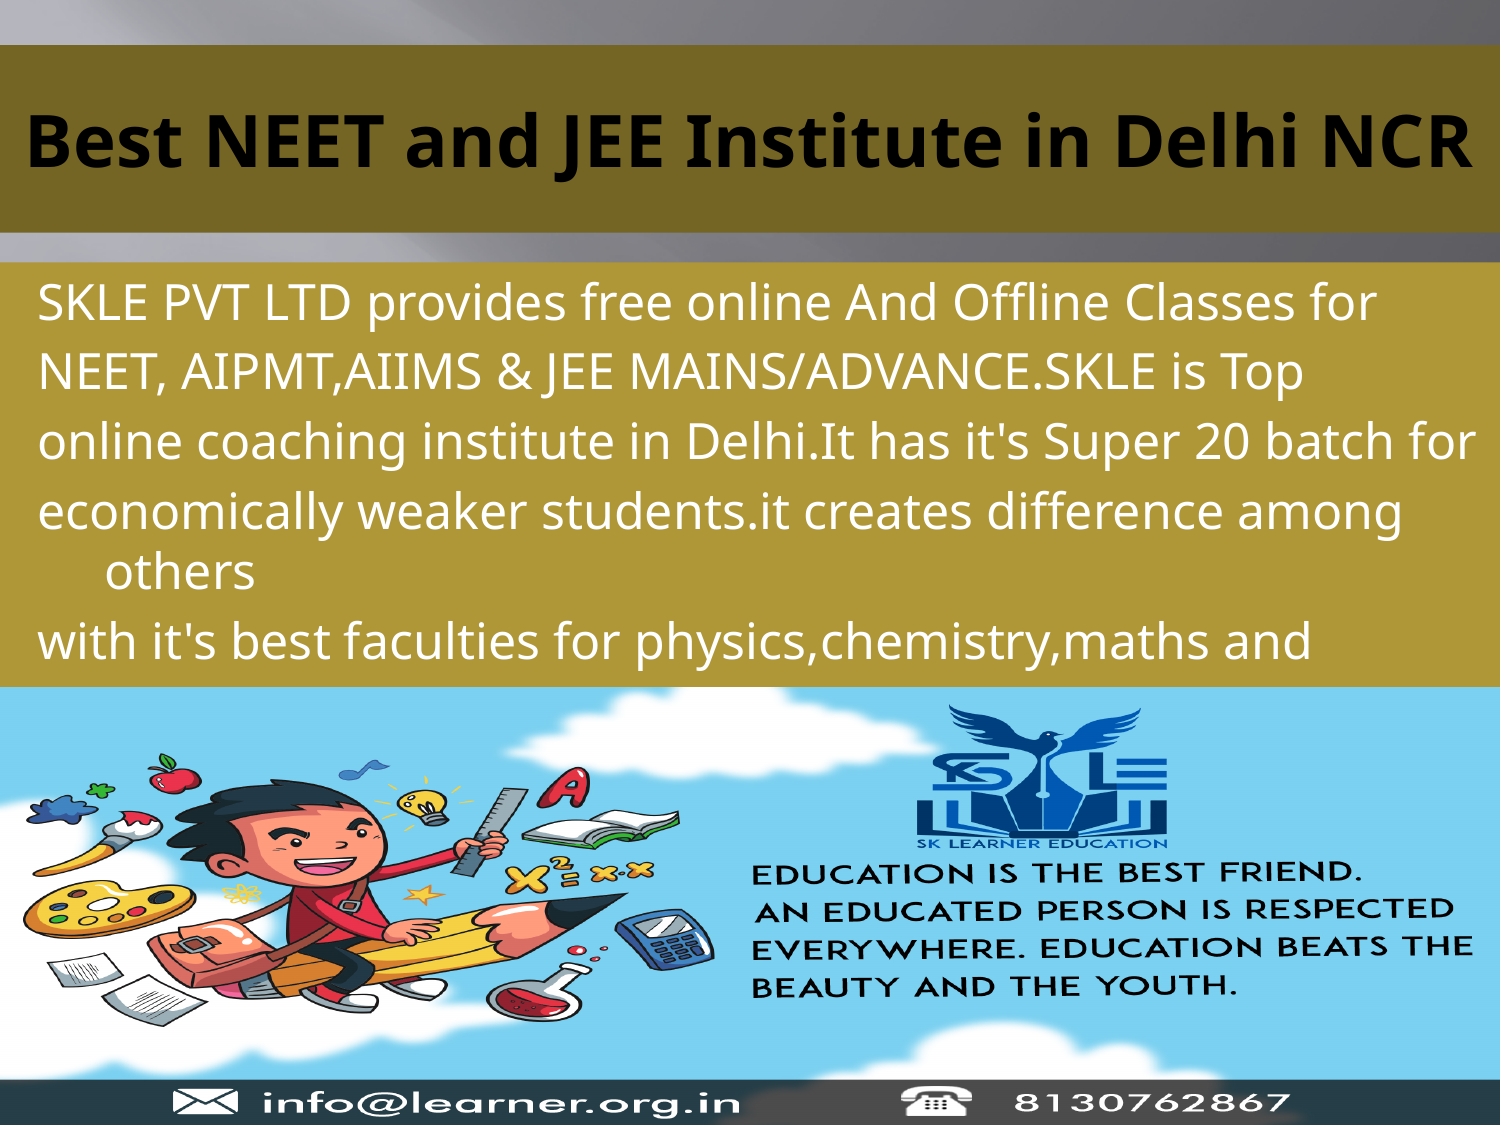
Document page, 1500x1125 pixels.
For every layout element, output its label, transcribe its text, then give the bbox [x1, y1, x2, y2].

title Best NEET and JEE Institute in Delhi NCR [0, 45, 1500, 233]
list SKLE PVT LTD provides free online And Offline Classes for NEET, AIPMT,AIIMS & JEE MAINS/ADVANCE.SKLE is Top online coaching institute in Delhi.It has it's Super 20 batch for economically weaker students.it creates difference among others with it's best faculties for physics,chemistry,maths and biology.Skle Is Best NEET & IIT JEE Institute in Delhi. [0, 262, 1500, 687]
picture [0, 687, 1500, 1125]
